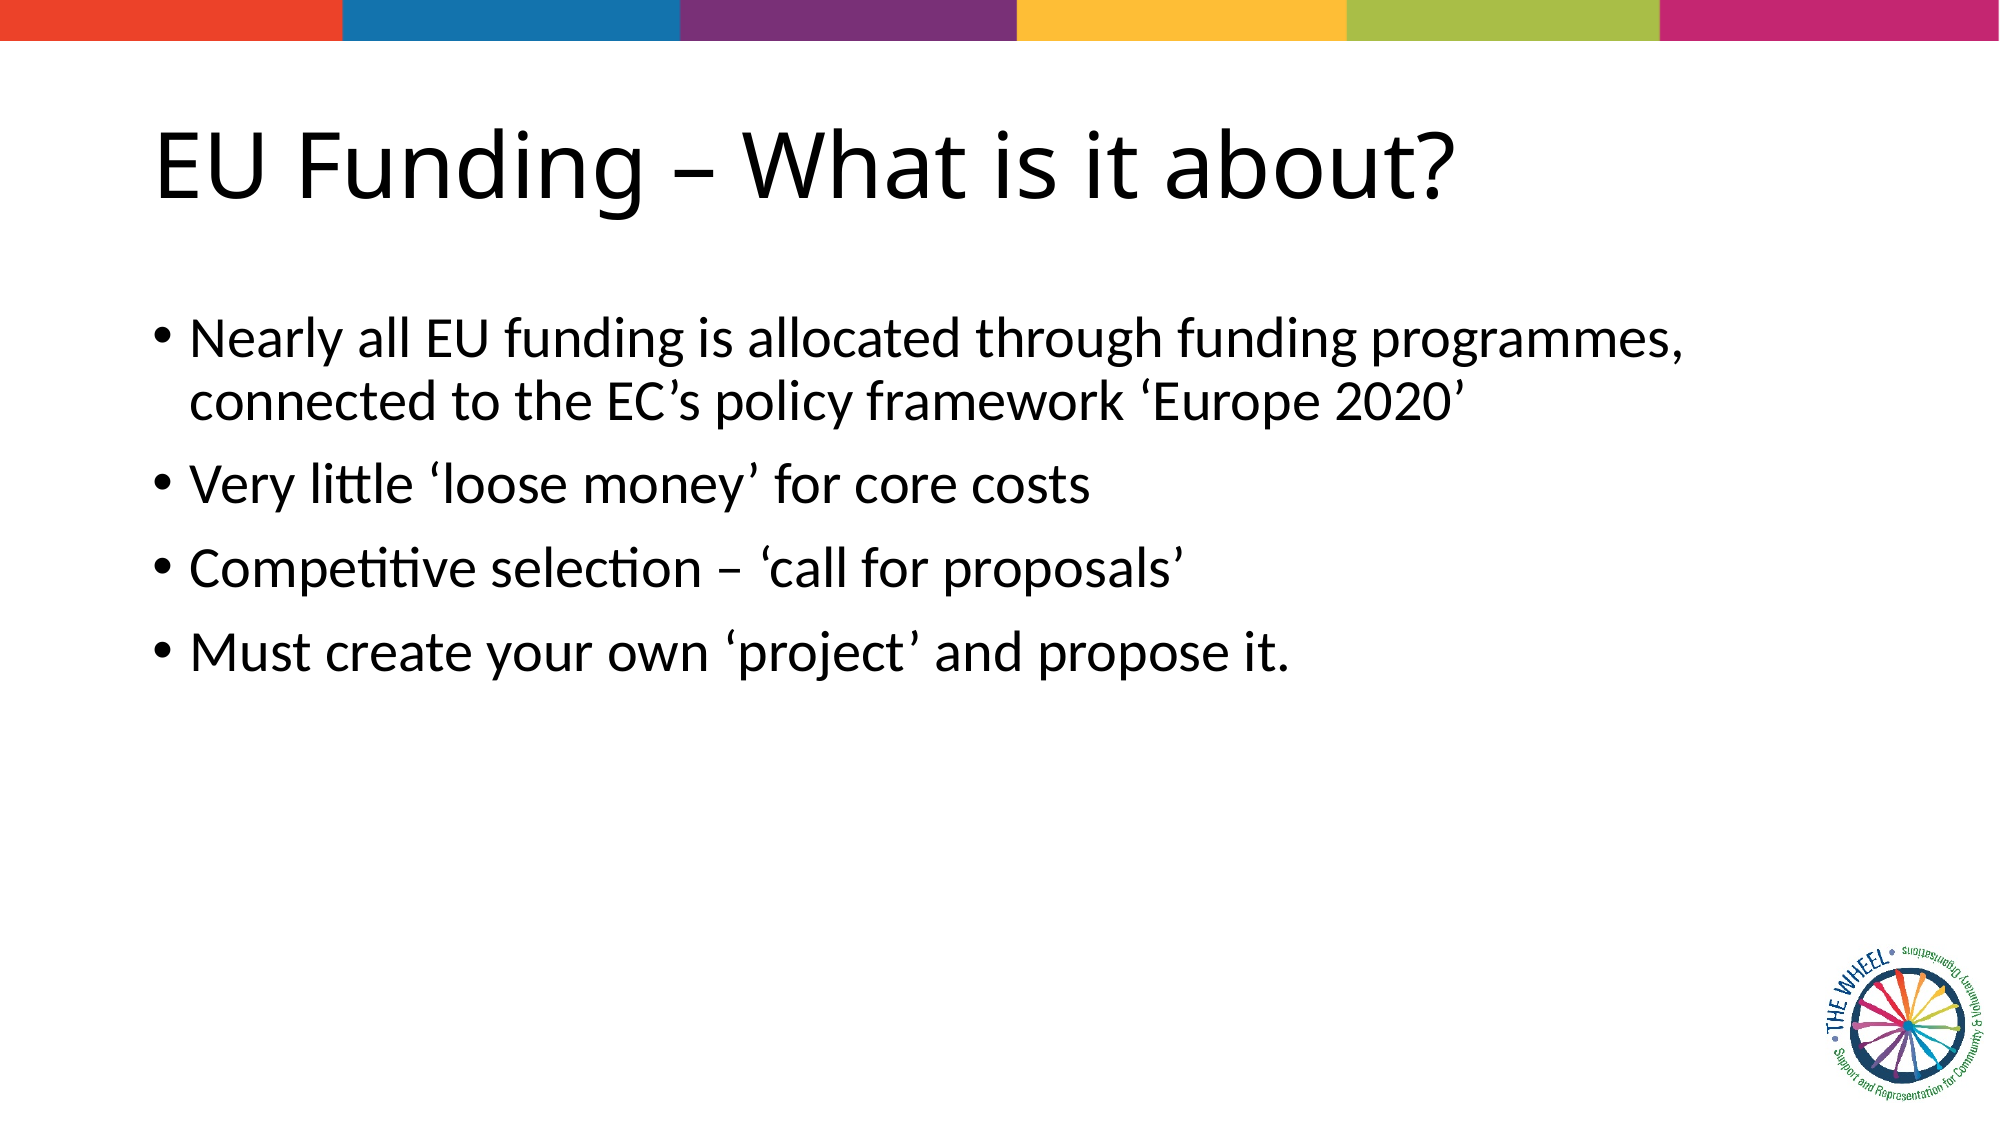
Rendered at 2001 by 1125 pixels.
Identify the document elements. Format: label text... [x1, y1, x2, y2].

title EU Funding – What is it about? [137, 59, 1863, 278]
picture [0, 0, 2000, 41]
list Nearly all EU funding is allocated through funding programmes, connected to the EC’s policy framework ‘Europe 2020’ Very little ‘loose money’ for core costs Competitive selection – ‘call for proposals’ Must create your own ‘project’ and propose it. [137, 299, 1863, 1014]
picture [1825, 944, 1984, 1103]
